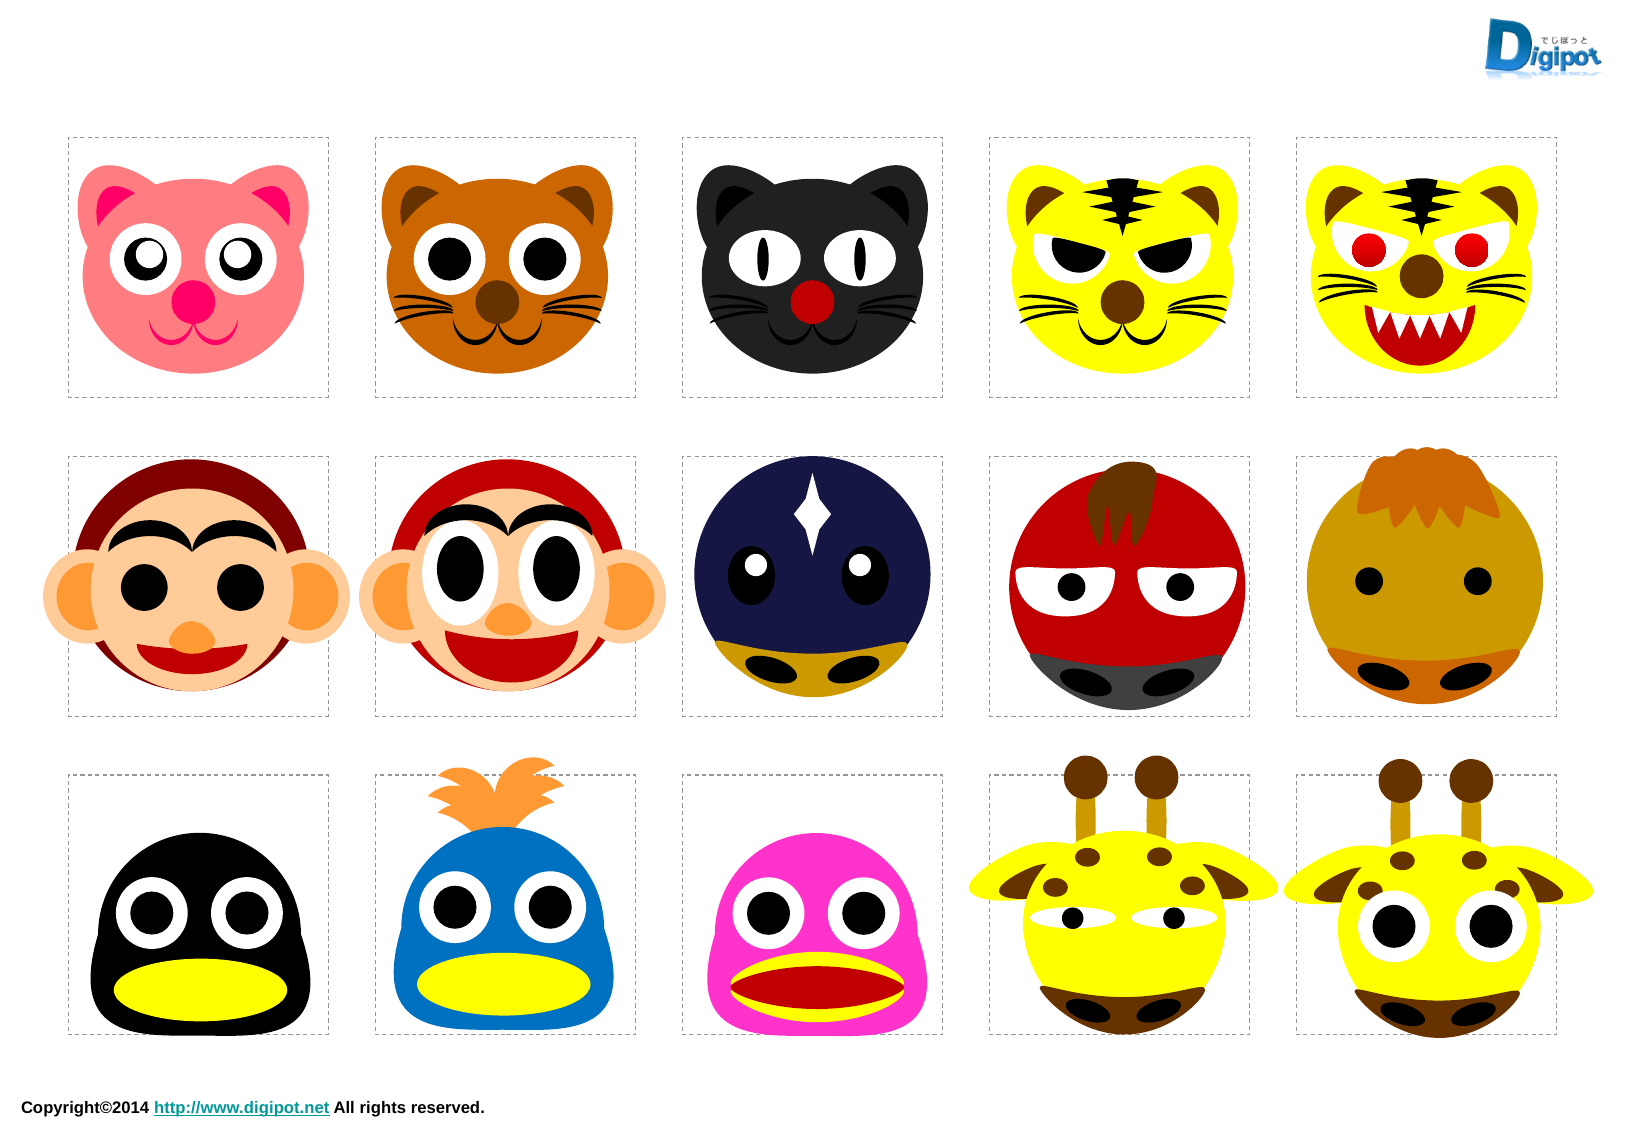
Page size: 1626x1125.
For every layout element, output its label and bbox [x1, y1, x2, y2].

text_box [90, 832, 311, 1037]
text_box [966, 755, 1281, 1035]
text_box [393, 753, 614, 1031]
text_box [694, 455, 931, 698]
text_box [1304, 160, 1538, 374]
text_box [42, 459, 351, 692]
picture [1485, 18, 1602, 82]
text_box [380, 160, 614, 374]
text_box [695, 160, 929, 374]
text_box [1281, 758, 1596, 1039]
text_box [76, 160, 310, 374]
text_box [706, 832, 928, 1037]
text_box [1306, 446, 1544, 705]
text_box [358, 459, 667, 692]
text_box [1005, 160, 1239, 374]
text_box [1008, 455, 1246, 711]
